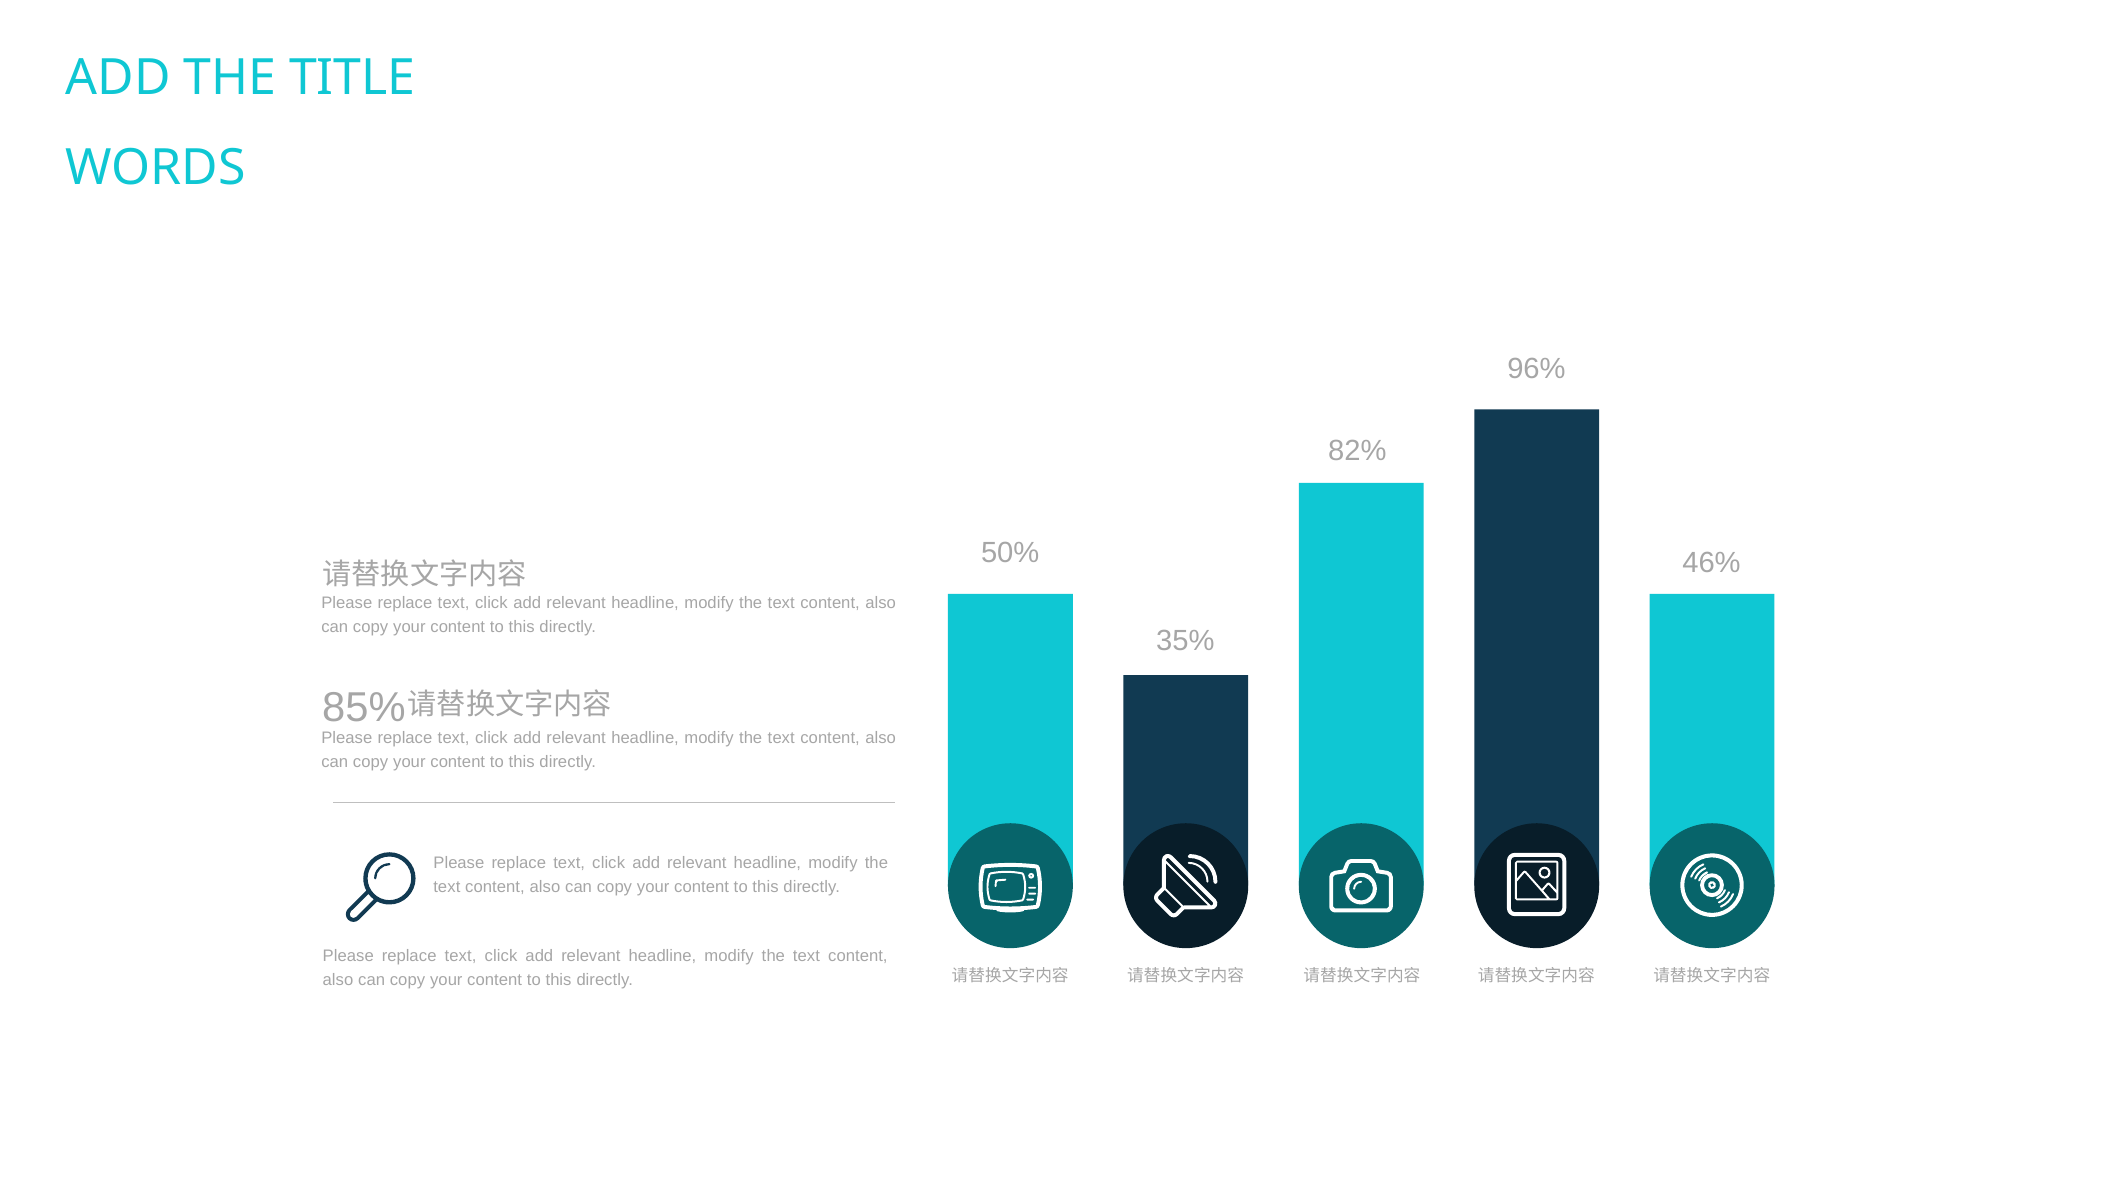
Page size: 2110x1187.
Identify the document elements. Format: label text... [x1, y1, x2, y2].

text_box 85% [322, 669, 406, 723]
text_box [1506, 852, 1567, 917]
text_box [1153, 853, 1218, 918]
text_box [1297, 822, 1425, 950]
text_box 请替换文字内容 [1127, 961, 1245, 985]
text_box 请替换文字内容 [951, 961, 1070, 985]
text_box [1473, 822, 1601, 950]
text_box 82% [1328, 424, 1387, 467]
text_box Please replace text, click add relevant headline, modify the text content, also can copy your content to this directly. [321, 723, 897, 772]
text_box 请替换文字内容 [1477, 960, 1596, 985]
text_box Please replace text, click add relevant headline, modify the text content, also can copy your content to this directly. [433, 847, 889, 896]
text_box 请替换文字内容 [407, 678, 686, 721]
text_box 96% [1507, 341, 1566, 384]
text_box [345, 852, 416, 922]
text_box 46% [1682, 536, 1742, 579]
text_box ADD THE TITLE WORDS [50, 7, 583, 202]
text_box Please replace text, click add relevant headline, modify the text content, also can copy your content to this directly. [321, 588, 897, 637]
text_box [978, 862, 1043, 913]
text_box 50% [980, 526, 1040, 569]
text_box 请替换文字内容 [1653, 960, 1771, 985]
text_box [1473, 408, 1600, 875]
text_box Please replace text, click add relevant headline, modify the text content, also can copy your content to this directly. [322, 941, 889, 989]
text_box [946, 822, 1074, 950]
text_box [1680, 853, 1744, 917]
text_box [1329, 858, 1393, 913]
text_box [1122, 674, 1249, 876]
text_box [1648, 822, 1776, 950]
text_box [1122, 822, 1250, 950]
text_box 请替换文字内容 [1303, 961, 1421, 985]
text_box 35% [1156, 614, 1215, 657]
text_box [1649, 593, 1776, 877]
text_box 请替换文字内容 [322, 548, 528, 588]
text_box [947, 593, 1074, 875]
text_box [1298, 482, 1425, 876]
